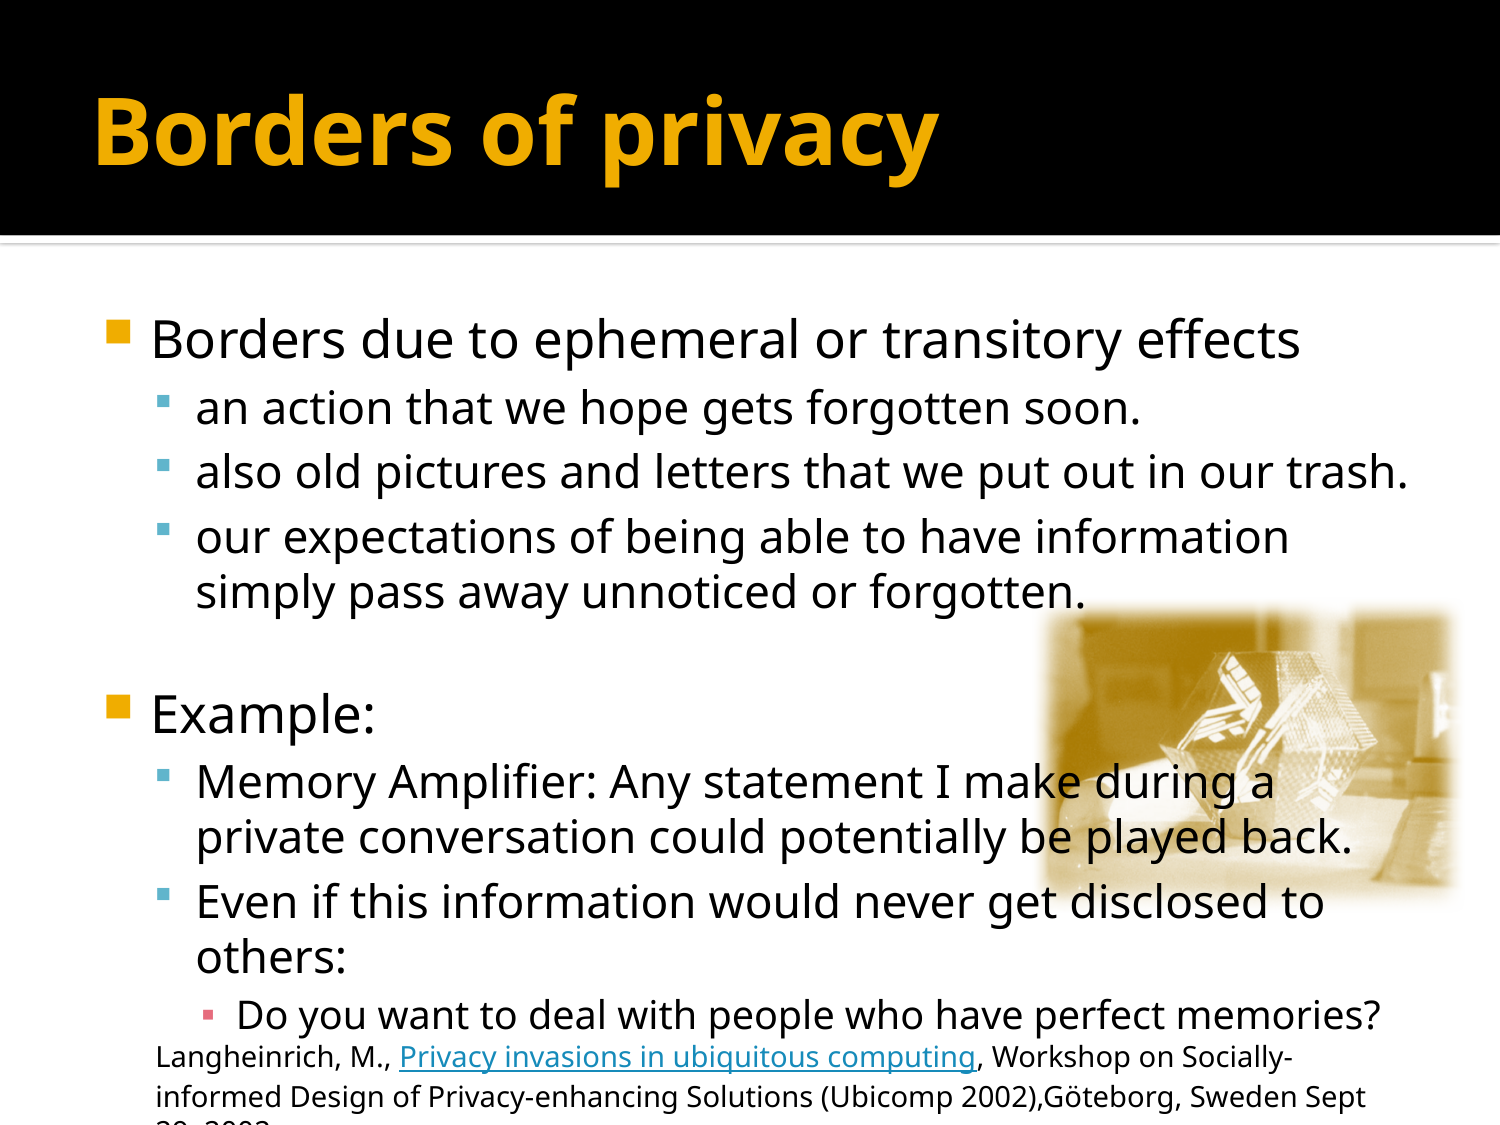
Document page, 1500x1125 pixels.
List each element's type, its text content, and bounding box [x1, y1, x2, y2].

list Borders due to ephemeral or transitory effects an action that we hope gets forgotten soon. also old pictures and letters that we put out in our trash. our expectations of being able to have information simply pass away unnoticed or forgotten. Example: Memory Amplifier: Any statement I make during a private conversation could potentially be played back. Even if this information would never get disclosed to others: Do you want to deal with people who have perfect memories? [75, 291, 1425, 1050]
title Borders of privacy [75, 25, 1425, 231]
picture [1031, 596, 1466, 915]
text_box Langheinrich, M., Privacy invasions in ubiquitous computing, Workshop on Socially-informed Design of Privacy-enhancing Solutions (Ubicomp 2002),Göteborg, Sweden Sept 29, 2002. [140, 1031, 1395, 1125]
